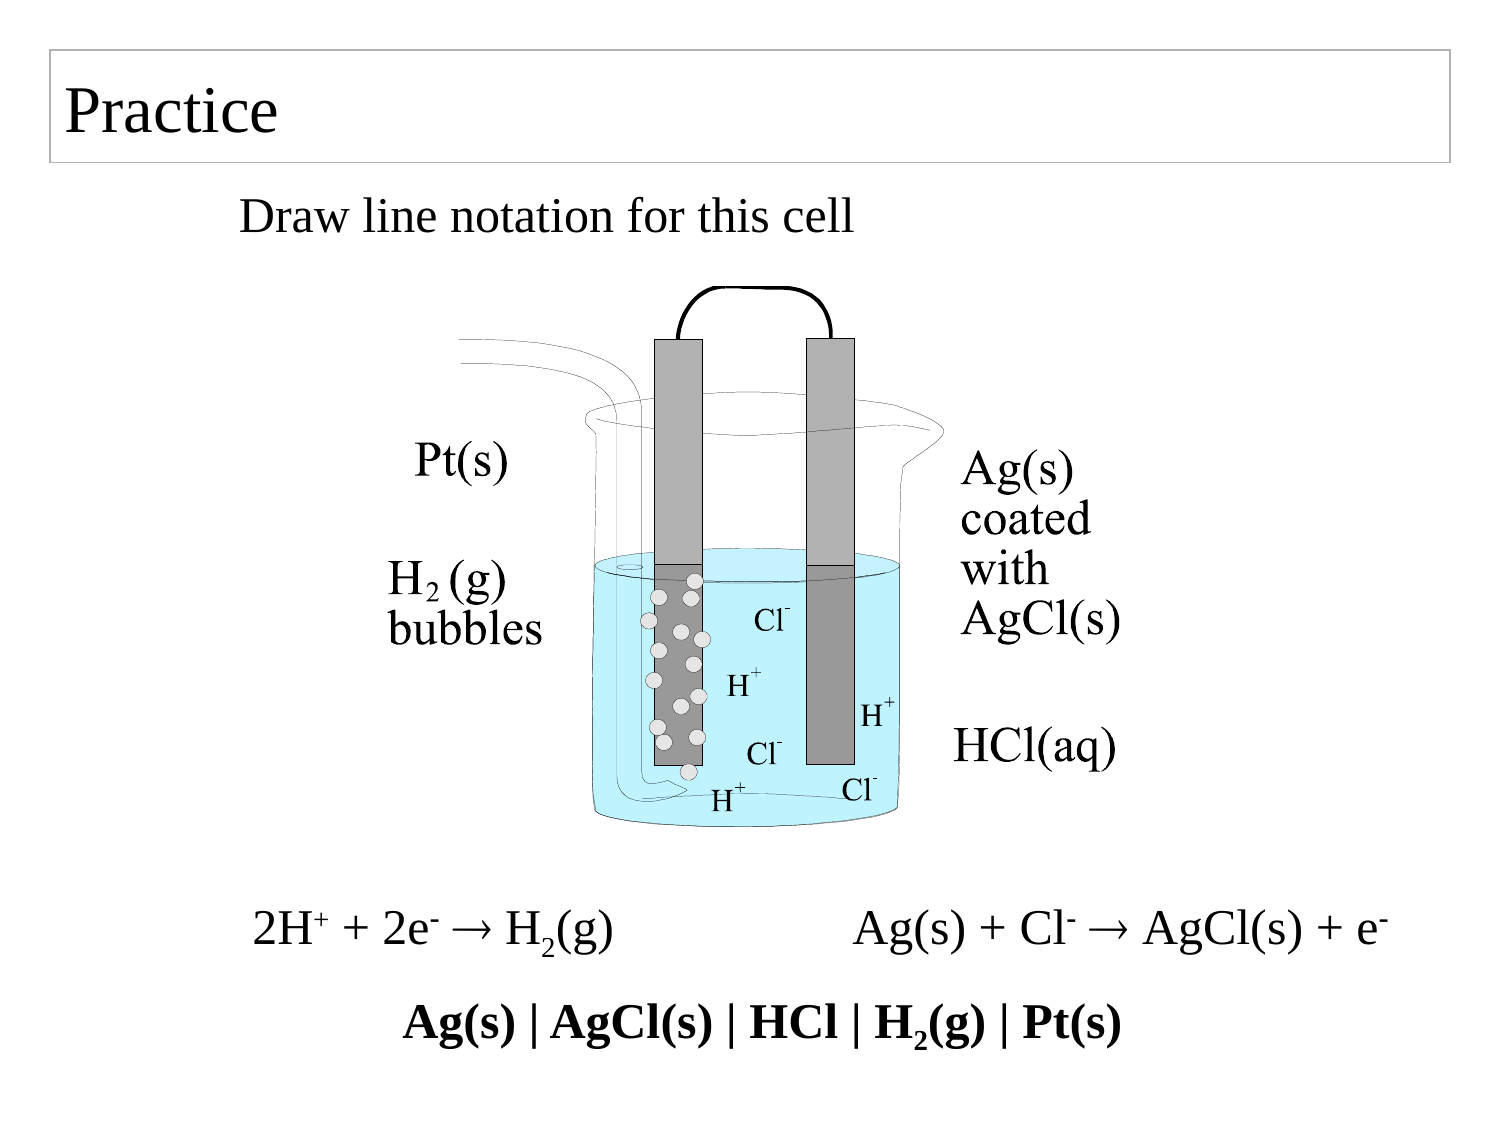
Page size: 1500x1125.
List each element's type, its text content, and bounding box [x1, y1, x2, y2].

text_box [387, 286, 1120, 827]
text_box Practice [50, 50, 1450, 163]
text_box Draw line notation for this cell [224, 174, 871, 250]
text_box 2H+ + 2e  H2(g) Ag(s) + Cl  AgCl(s) + e Ag(s) | AgCl(s) | HCl | H2(g) | Pt(s) [237, 887, 1438, 1064]
